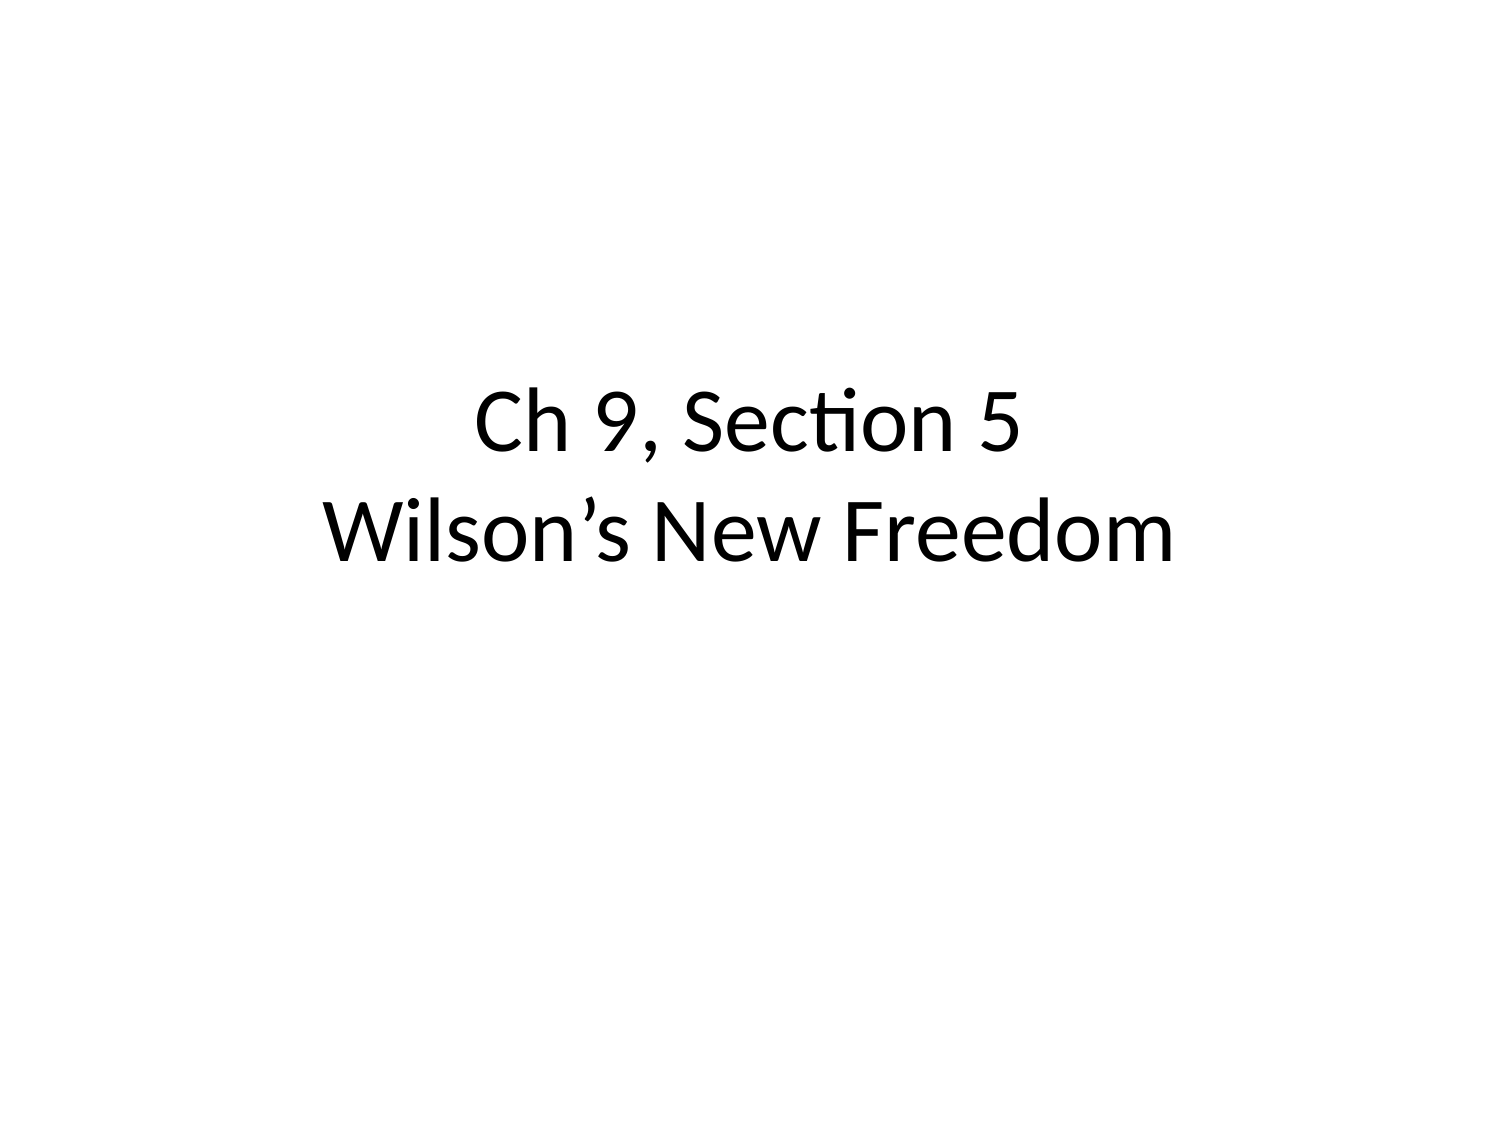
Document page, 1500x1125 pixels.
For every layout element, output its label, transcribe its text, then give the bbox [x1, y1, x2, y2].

title Ch 9, Section 5 Wilson’s New Freedom [112, 349, 1388, 591]
